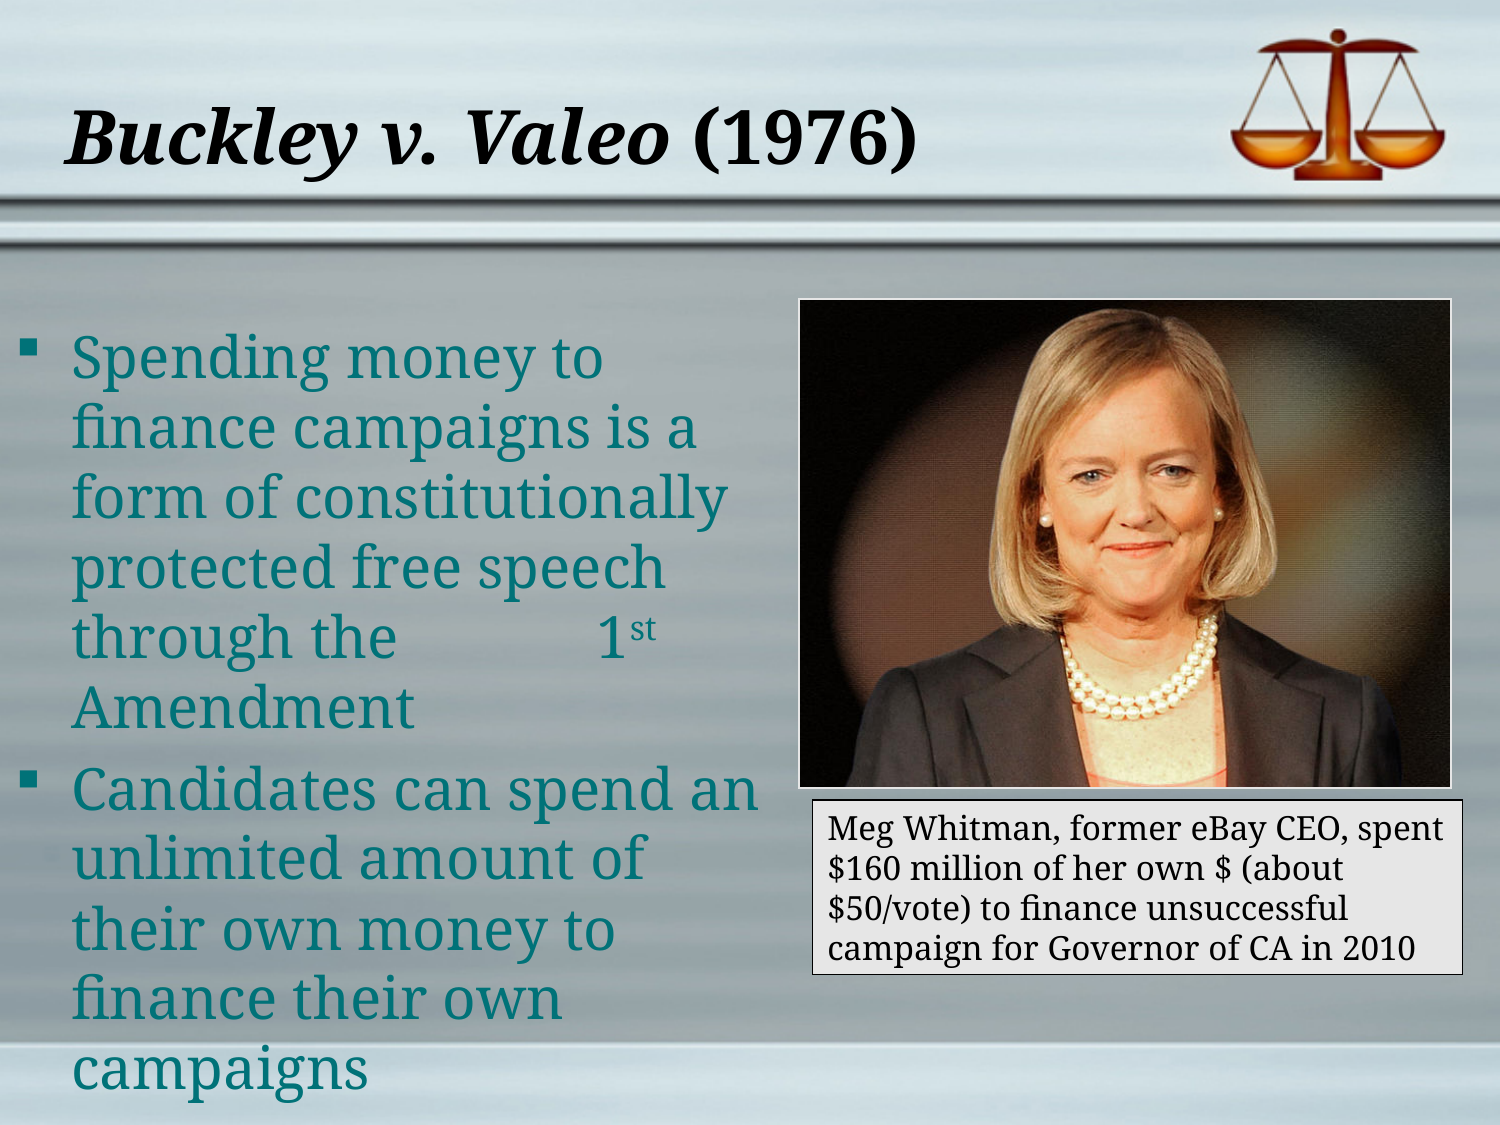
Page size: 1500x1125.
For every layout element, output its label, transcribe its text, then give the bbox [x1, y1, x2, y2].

title Buckley v. Valeo (1976) [50, 24, 1238, 188]
picture [799, 299, 1451, 788]
picture [0, 0, 1500, 1125]
text_box Meg Whitman, former eBay CEO, spent $160 million of her own $ (about $50/vote) to finance unsuccessful campaign for Governor of CA in 2010 [812, 799, 1463, 975]
list Spending money to finance campaigns is a form of constitutionally protected free speech through the 1st Amendment Candidates can spend an unlimited amount of their own money to finance their own campaigns [0, 312, 800, 1050]
